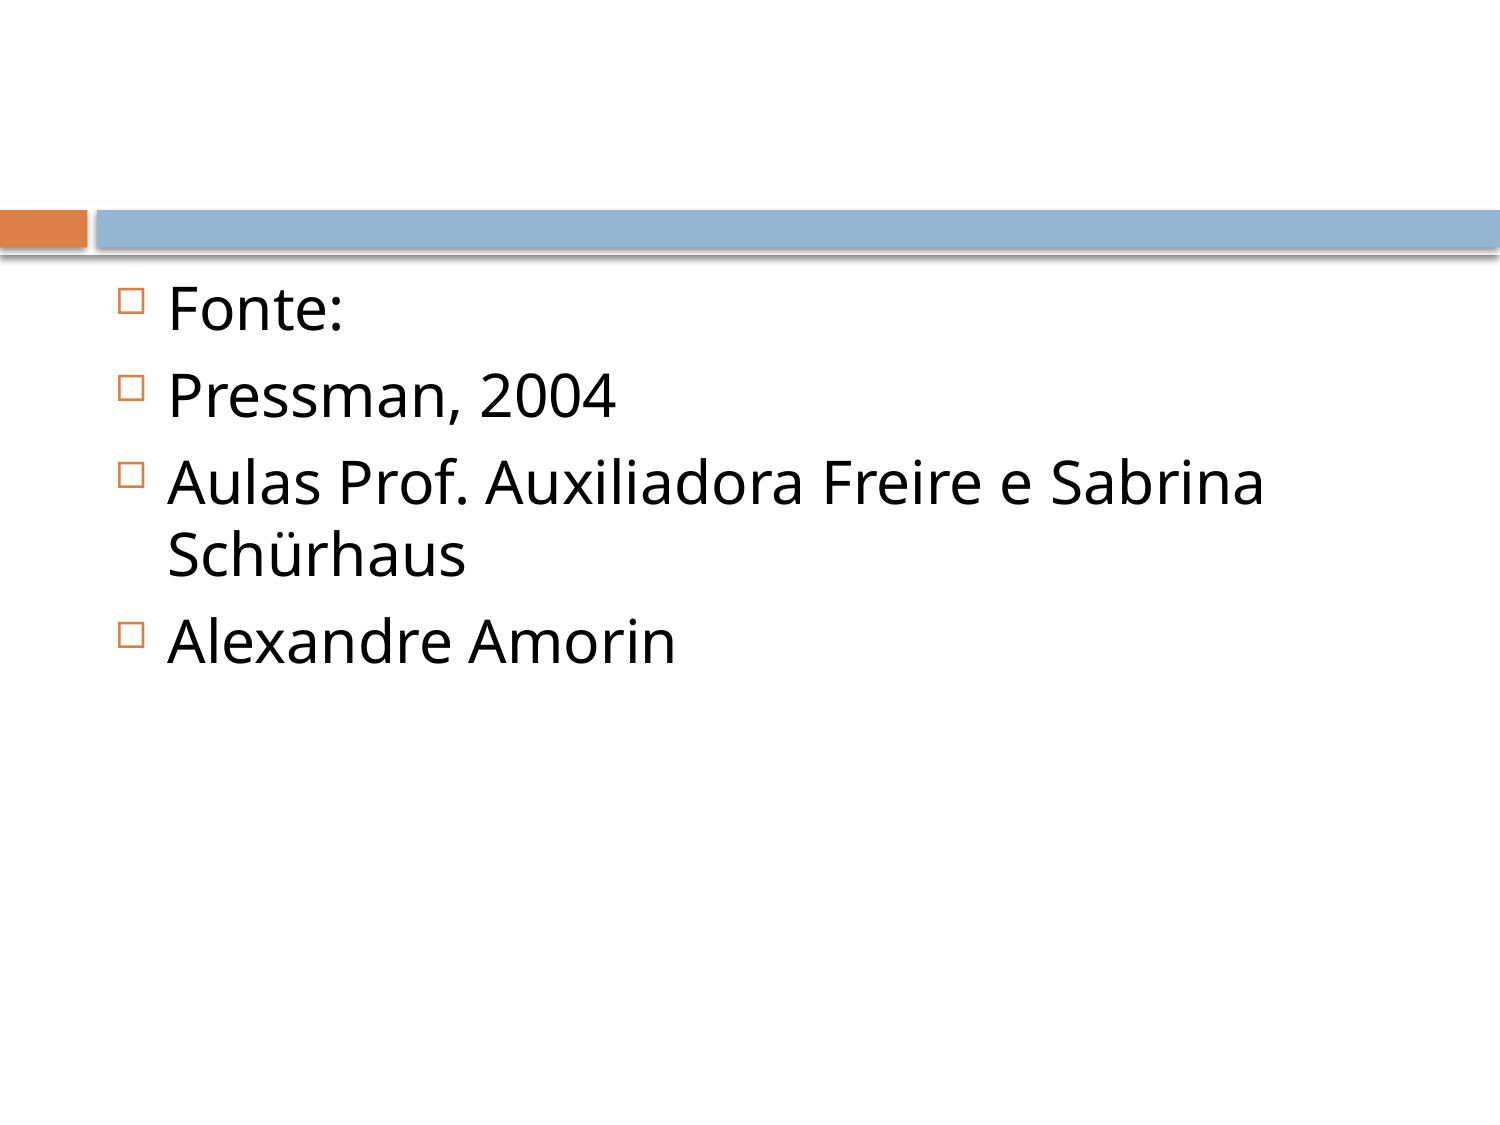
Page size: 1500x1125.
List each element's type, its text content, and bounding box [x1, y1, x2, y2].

list Fonte: Pressman, 2004 Aulas Prof. Auxiliadora Freire e Sabrina Schürhaus Alexandre Amorin [100, 262, 1438, 1000]
